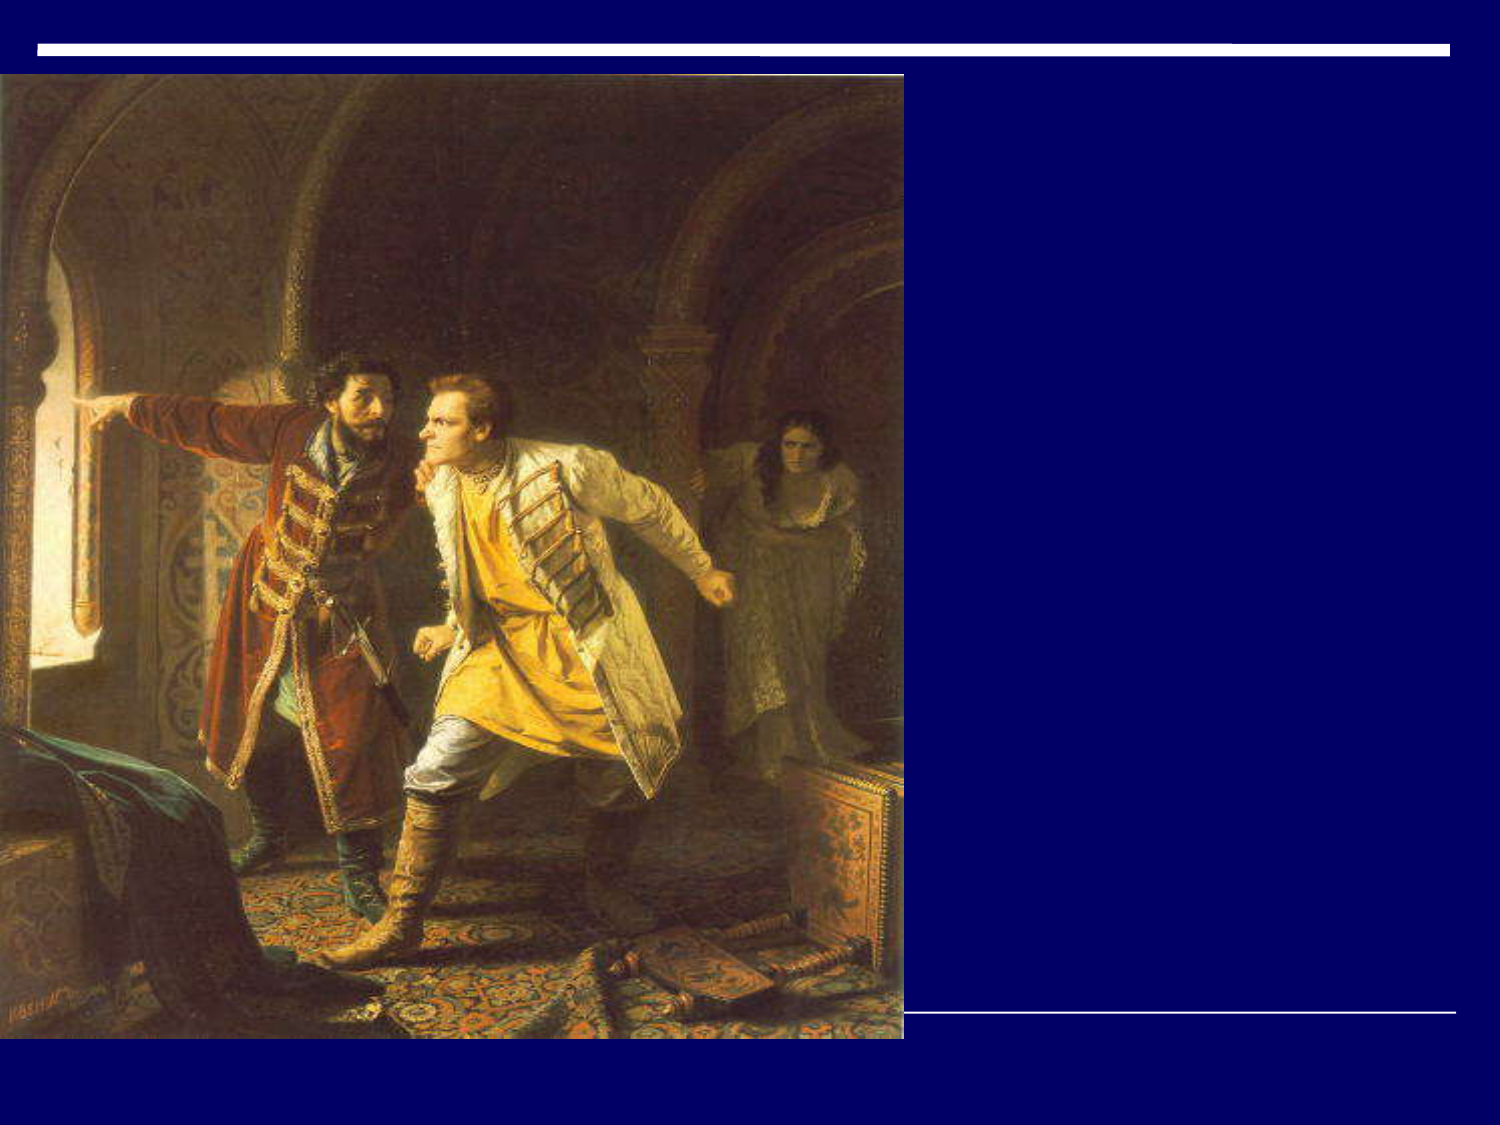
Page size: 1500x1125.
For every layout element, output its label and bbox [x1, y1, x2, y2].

picture [0, 74, 904, 1040]
